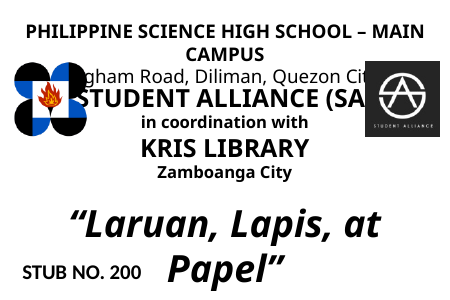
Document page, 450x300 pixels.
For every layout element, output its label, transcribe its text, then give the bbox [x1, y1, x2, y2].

text_box “Laruan, Lapis, at Papel” [0, 192, 450, 298]
text_box STUDENT ALLIANCE (SA) in coordination with KRIS LIBRARY Zamboanga City [0, 74, 450, 190]
text_box STUB NO. 200 [7, 251, 213, 292]
picture [364, 60, 441, 137]
text_box PHILIPPINE SCIENCE HIGH SCHOOL – MAIN CAMPUS Agham Road, Diliman, Quezon City [0, 12, 450, 74]
picture [12, 60, 88, 137]
